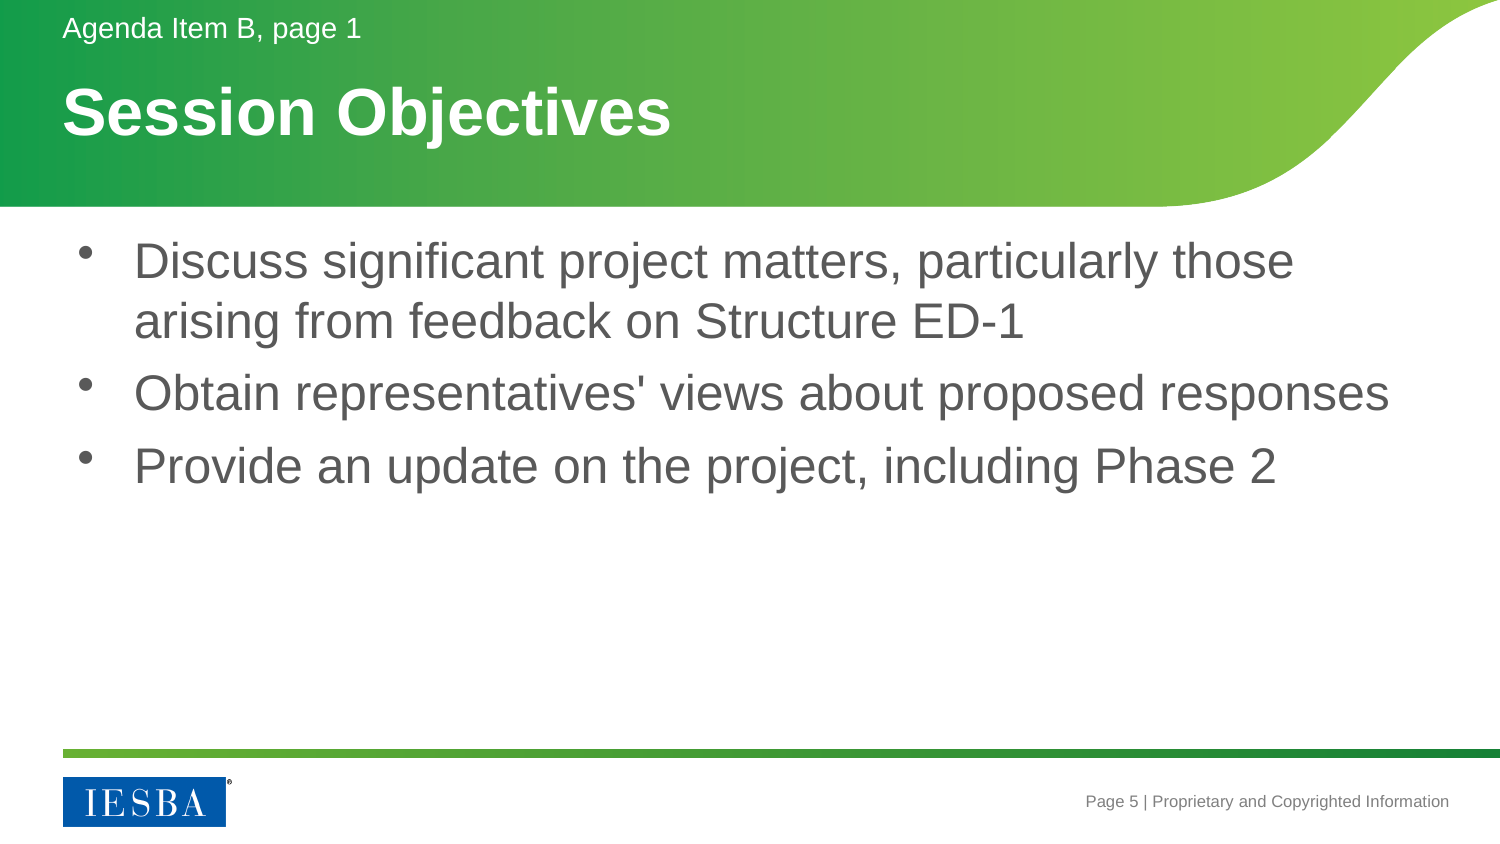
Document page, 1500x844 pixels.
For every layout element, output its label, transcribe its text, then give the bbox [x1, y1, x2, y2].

list Discuss significant project matters, particularly those arising from feedback on Structure ED-1 Obtain representatives' views about proposed responses Provide an update on the project, including Phase 2 [62, 220, 1450, 724]
subtitle Agenda Item B, page 1 [62, 9, 500, 38]
picture [0, 0, 1500, 207]
title Session Objectives [62, 75, 1300, 142]
picture [63, 777, 232, 827]
